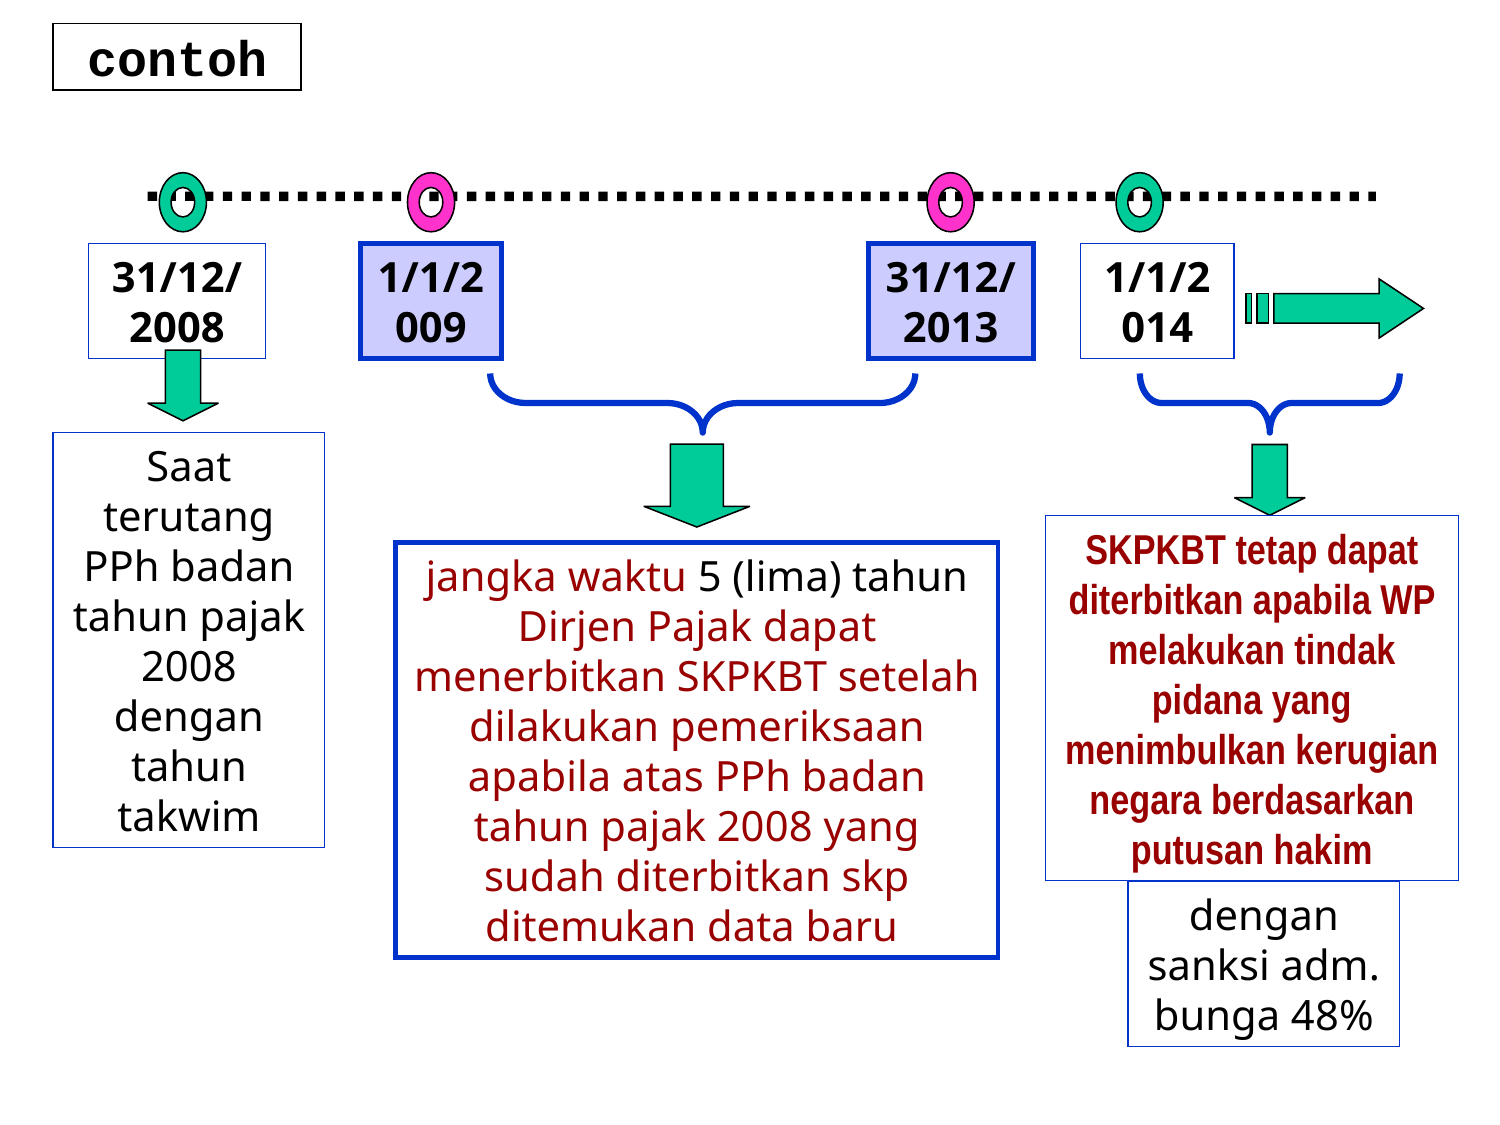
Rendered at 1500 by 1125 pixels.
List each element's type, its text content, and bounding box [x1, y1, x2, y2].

text_box [147, 350, 219, 421]
text_box SKPKBT tetap dapat diterbitkan apabila WP melakukan tindak pidana yang menimbulkan kerugian negara berdasarkan putusan hakim [1045, 515, 1459, 881]
text_box [407, 172, 455, 232]
text_box 1/1/2014 [1080, 243, 1235, 359]
text_box 31/12/2013 [868, 243, 1034, 359]
text_box 31/12/2008 [88, 243, 266, 359]
text_box [1257, 293, 1269, 324]
text_box [1234, 444, 1306, 515]
text_box Saat terutang PPh badan tahun pajak 2008 dengan tahun takwim [53, 432, 325, 848]
text_box [1273, 278, 1424, 339]
text_box dengan sanksi adm. bunga 48% [1128, 881, 1400, 1047]
text_box [643, 444, 751, 528]
text_box [927, 172, 975, 232]
text_box contoh [53, 23, 301, 90]
text_box [159, 172, 207, 232]
text_box [490, 373, 916, 433]
text_box jangka waktu 5 (lima) tahun Dirjen Pajak dapat menerbitkan SKPKBT setelah dilakukan pemeriksaan apabila atas PPh badan tahun pajak 2008 yang sudah diterbitkan skp ditemukan data baru [395, 542, 999, 958]
text_box [1139, 373, 1400, 433]
text_box [1116, 172, 1164, 232]
text_box [1246, 293, 1252, 324]
text_box 1/1/2009 [360, 243, 502, 359]
